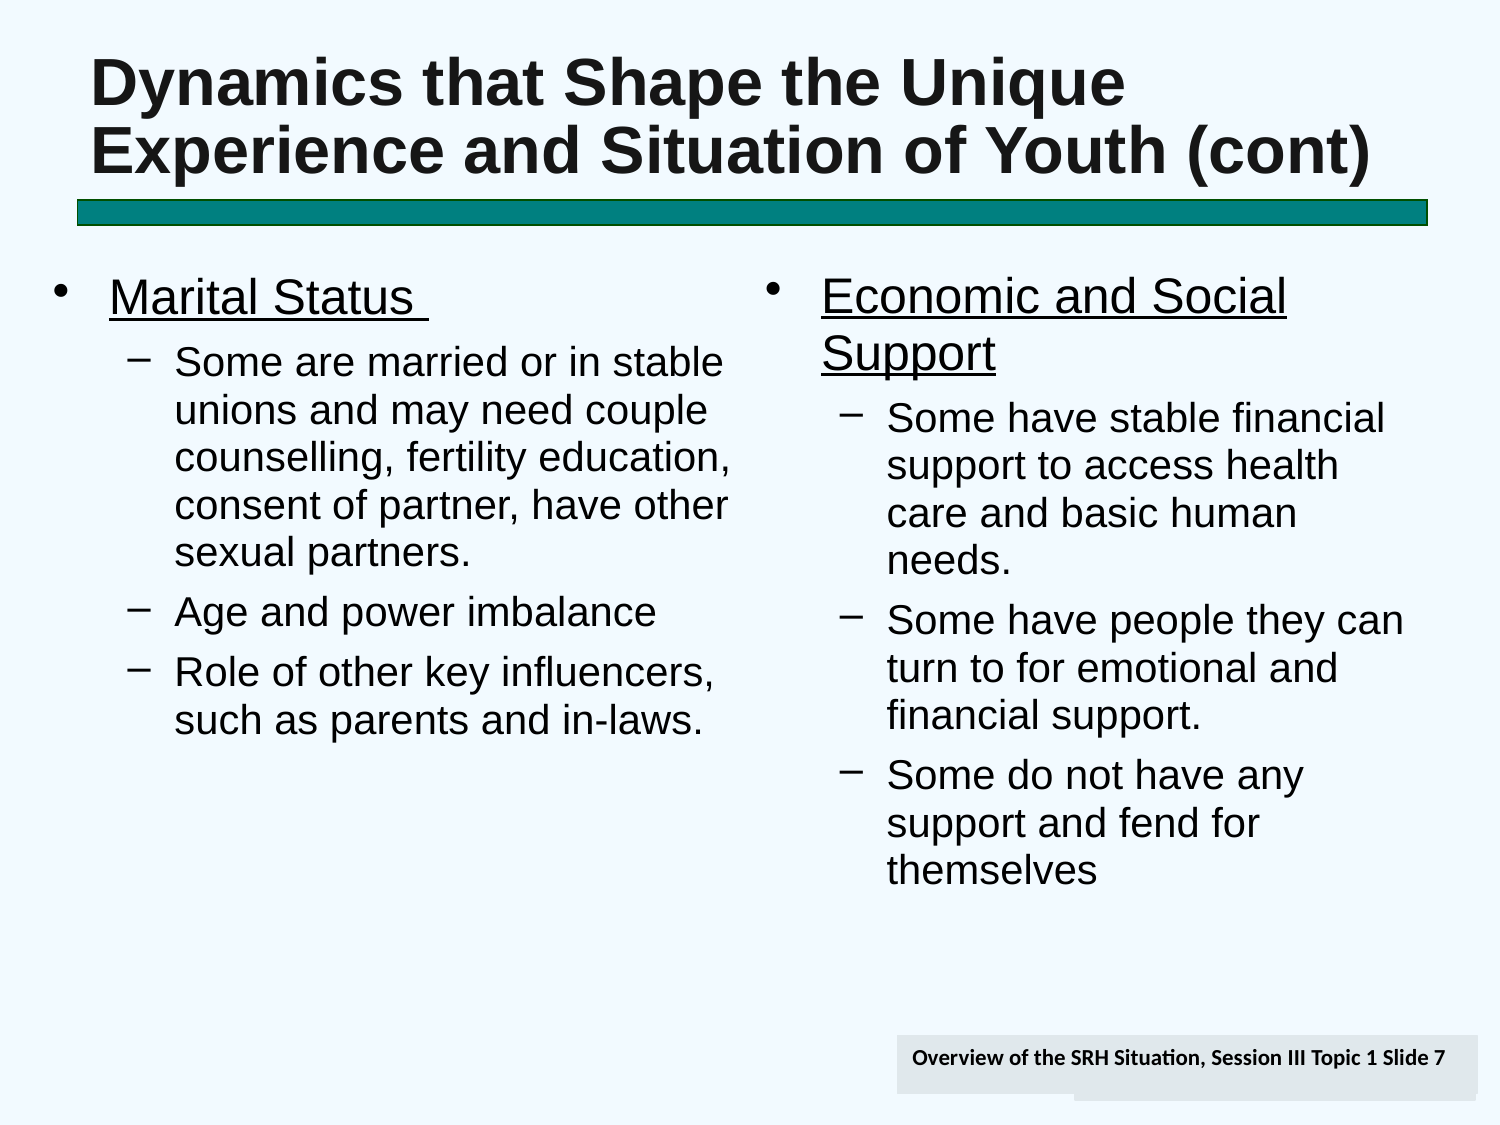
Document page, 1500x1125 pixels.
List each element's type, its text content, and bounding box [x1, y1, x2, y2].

text_box Economic and Social Support Some have stable financial support to access health care and basic human needs. Some have people they can turn to for emotional and financial support. Some do not have any support and fend for themselves [749, 260, 1438, 1003]
list Marital Status Some are married or in stable unions and may need couple counselling, fertility education, consent of partner, have other sexual partners. Age and power imbalance Role of other key influencers, such as parents and in-laws. [37, 261, 800, 1005]
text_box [1049, 1026, 1500, 1101]
title Dynamics that Shape the Unique Experience and Situation of Youth (cont) [75, 24, 1425, 213]
text_box Overview of the SRH Situation, Session III Topic 1 Slide 7 [897, 1035, 1044, 1094]
